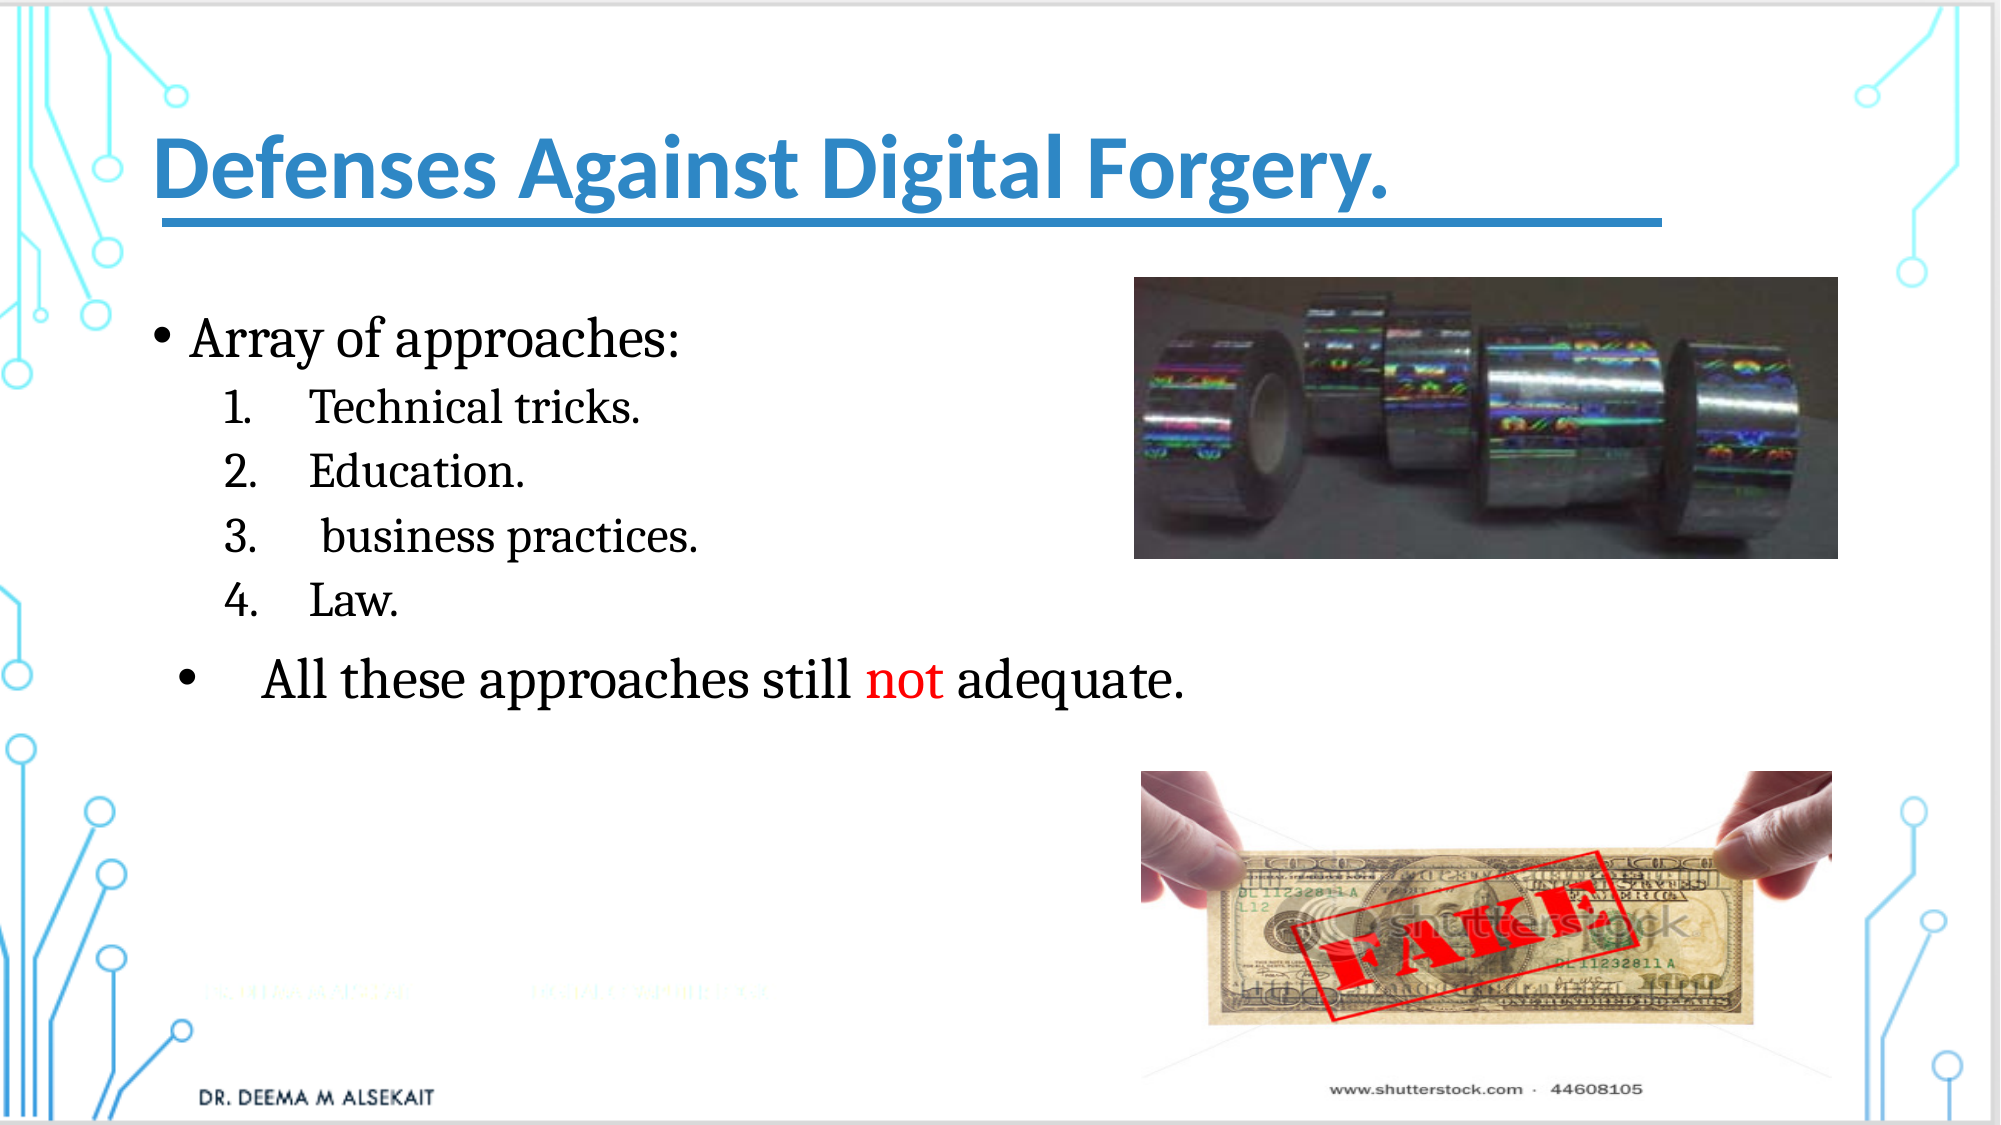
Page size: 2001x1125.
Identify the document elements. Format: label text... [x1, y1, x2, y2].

title Defenses Against Digital Forgery. [137, 59, 1863, 278]
list Array of approaches: Technical tricks. Education. business practices. Law. All these approaches still not adequate. [137, 299, 1863, 1014]
picture [0, 0, 2001, 1125]
